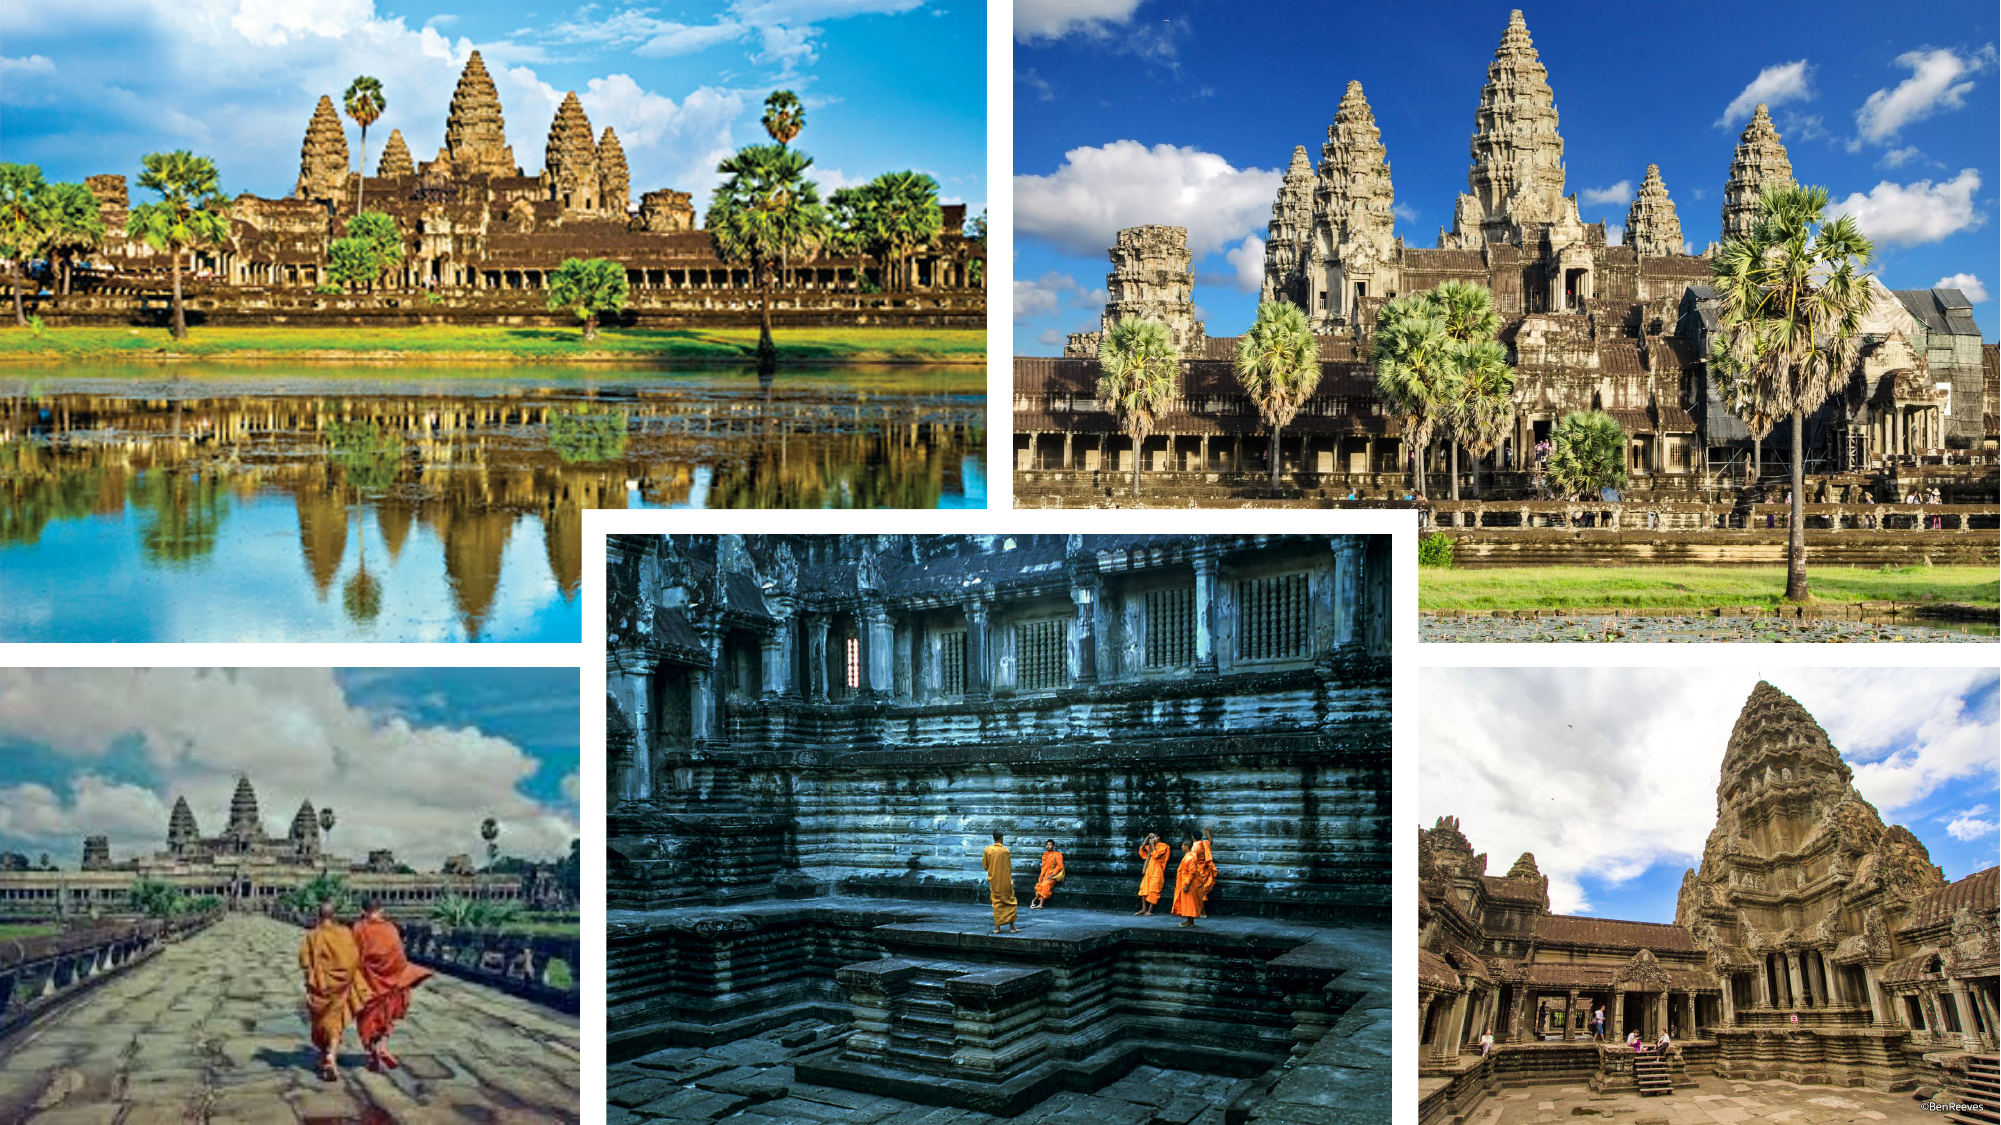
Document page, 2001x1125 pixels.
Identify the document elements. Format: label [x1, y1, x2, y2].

picture [1418, 667, 2000, 1125]
picture [0, 0, 2000, 1125]
picture [111, 637, 123, 644]
list [0, 667, 580, 1125]
picture [82, 636, 92, 644]
picture [933, 10, 941, 16]
